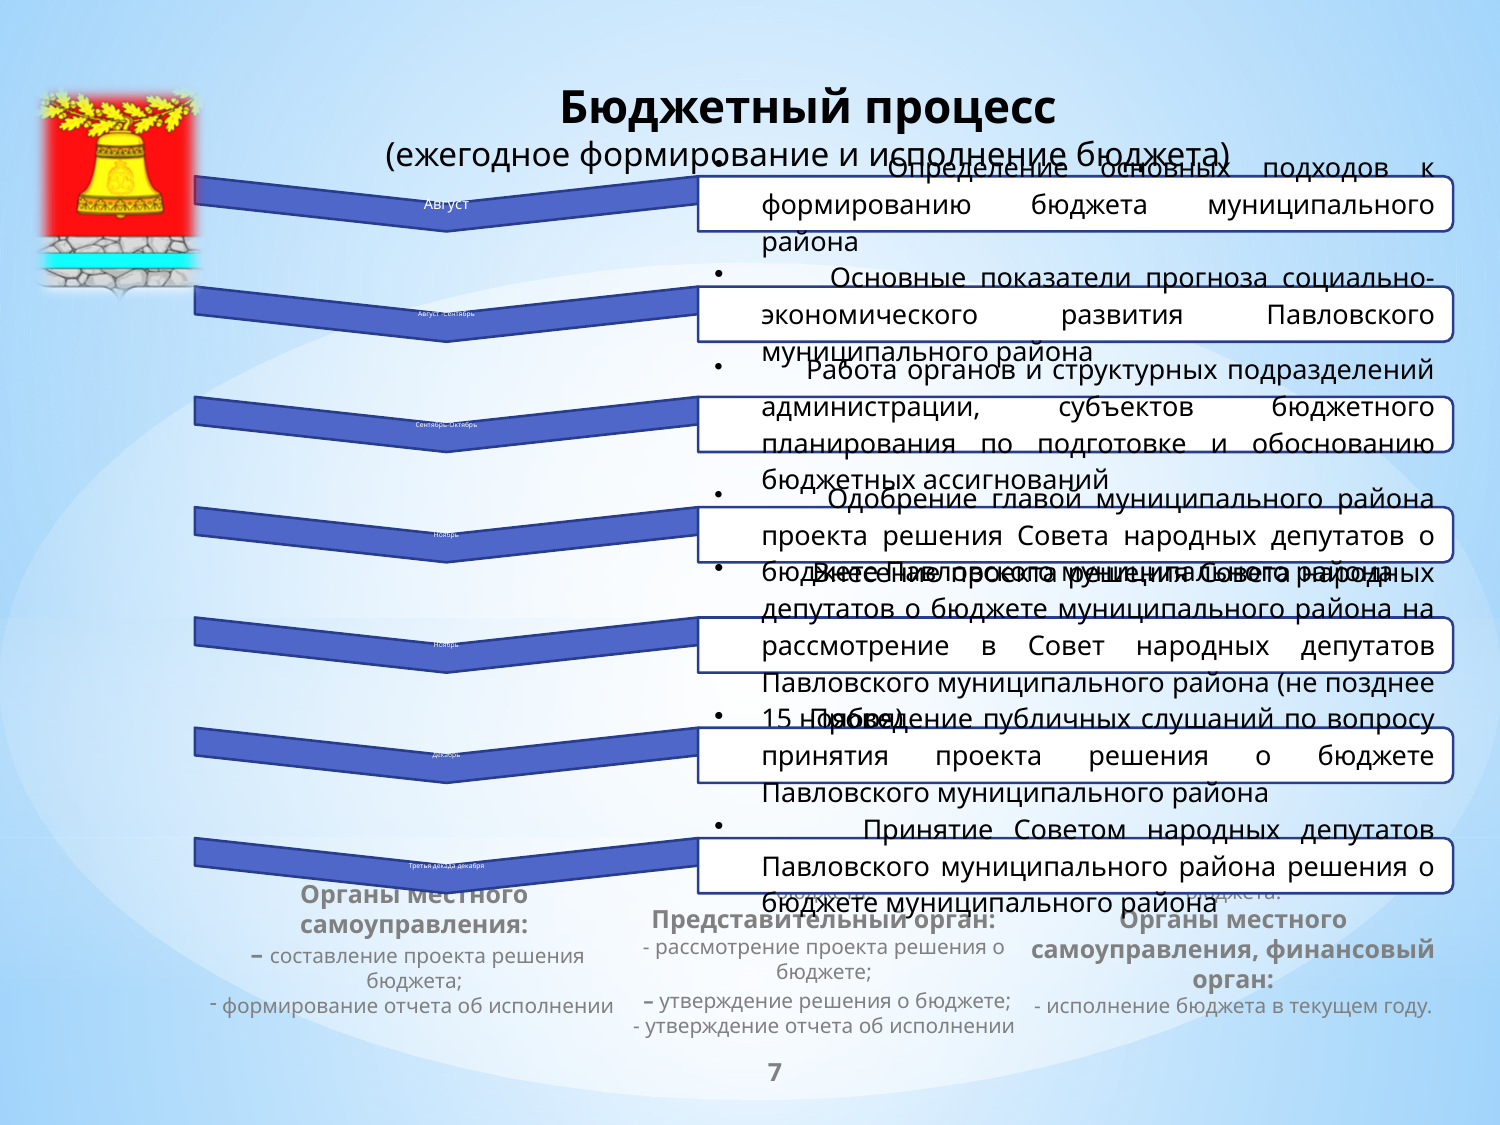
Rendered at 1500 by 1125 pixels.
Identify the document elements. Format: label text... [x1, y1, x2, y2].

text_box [194, 176, 1454, 894]
slide_number Органы местного самоуправления: – составление проекта решения бюджета; формирование отчета об исполнении бюджета. Представительный орган: - рассмотрение проекта решения о бюджете; – утверждение решения о бюджете; - утверждение отчета об исполнении бюджета. Органы местного самоуправления, финансовый орган: - исполнение бюджета в текущем году. [194, 901, 1454, 1035]
text_box 7 [624, 1053, 925, 1095]
text_box Бюджетный процесс (ежегодное формирование и исполнение бюджета) [163, 70, 1453, 175]
picture [29, 81, 210, 307]
